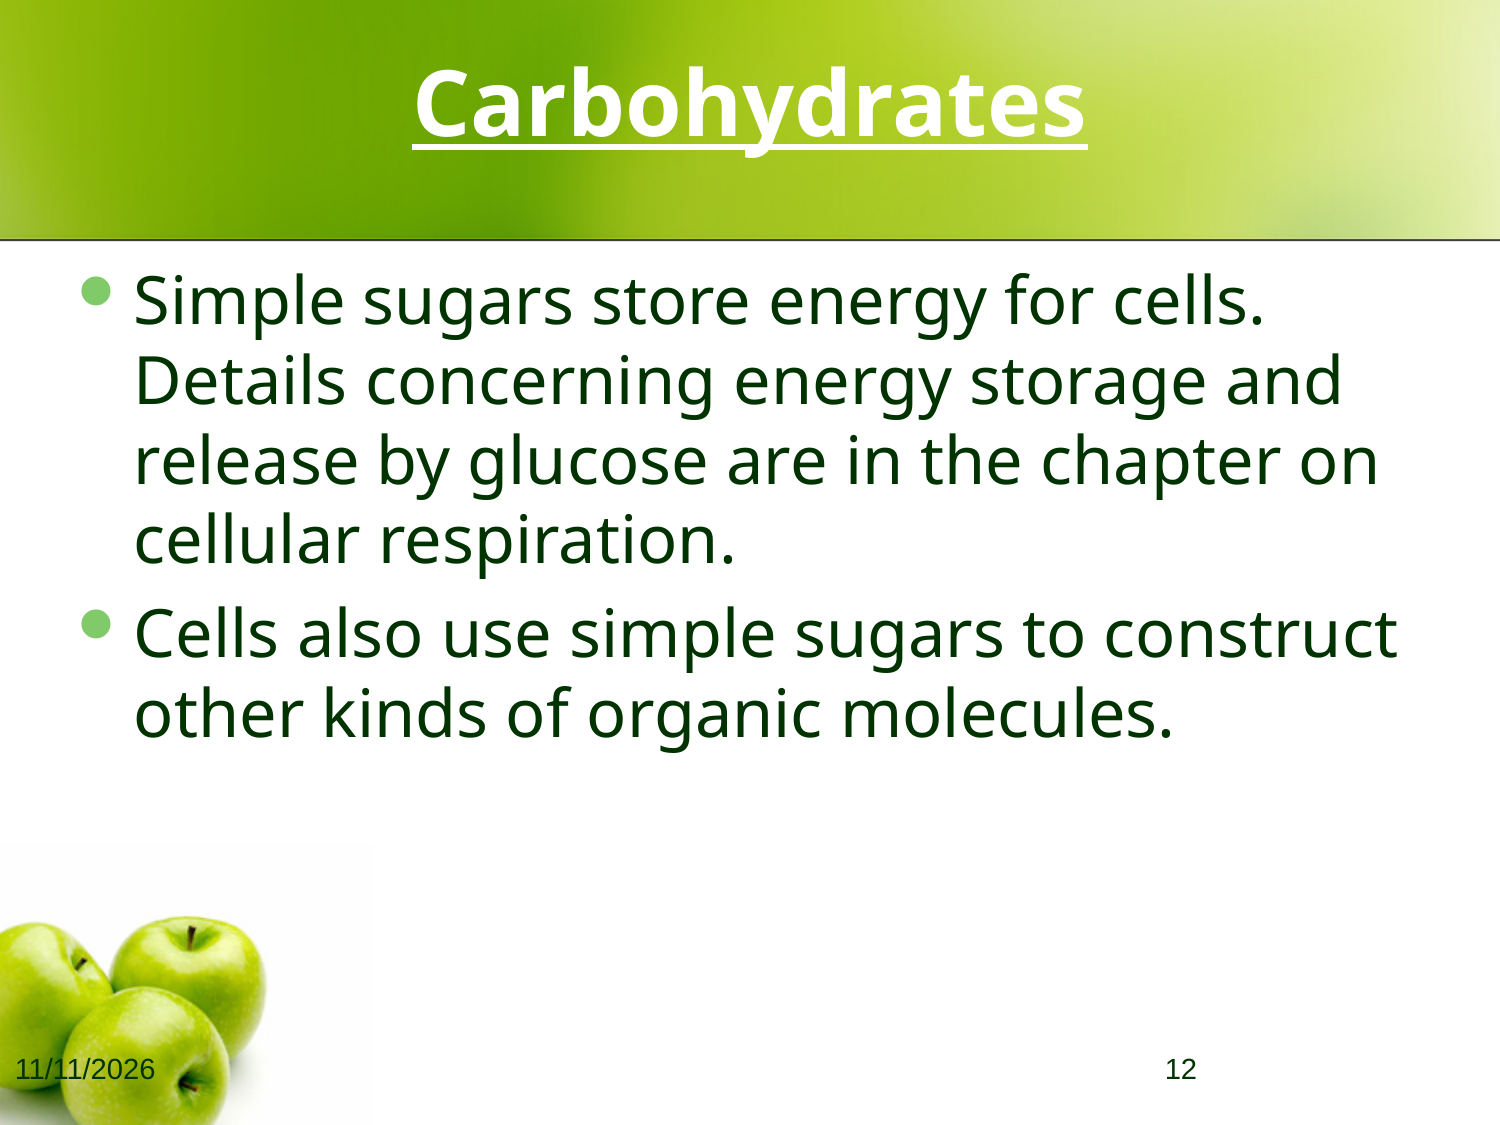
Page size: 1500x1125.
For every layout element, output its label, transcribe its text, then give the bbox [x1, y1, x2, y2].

title Carbohydrates [62, 24, 1438, 176]
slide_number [0, 1042, 350, 1103]
slide_number 12 [1149, 1042, 1500, 1103]
list Simple sugars store energy for cells. Details concerning energy storage and release by glucose are in the chapter on cellular respiration. Cells also use simple sugars to construct other kinds of organic molecules. [62, 249, 1438, 913]
picture [0, 0, 1500, 1125]
